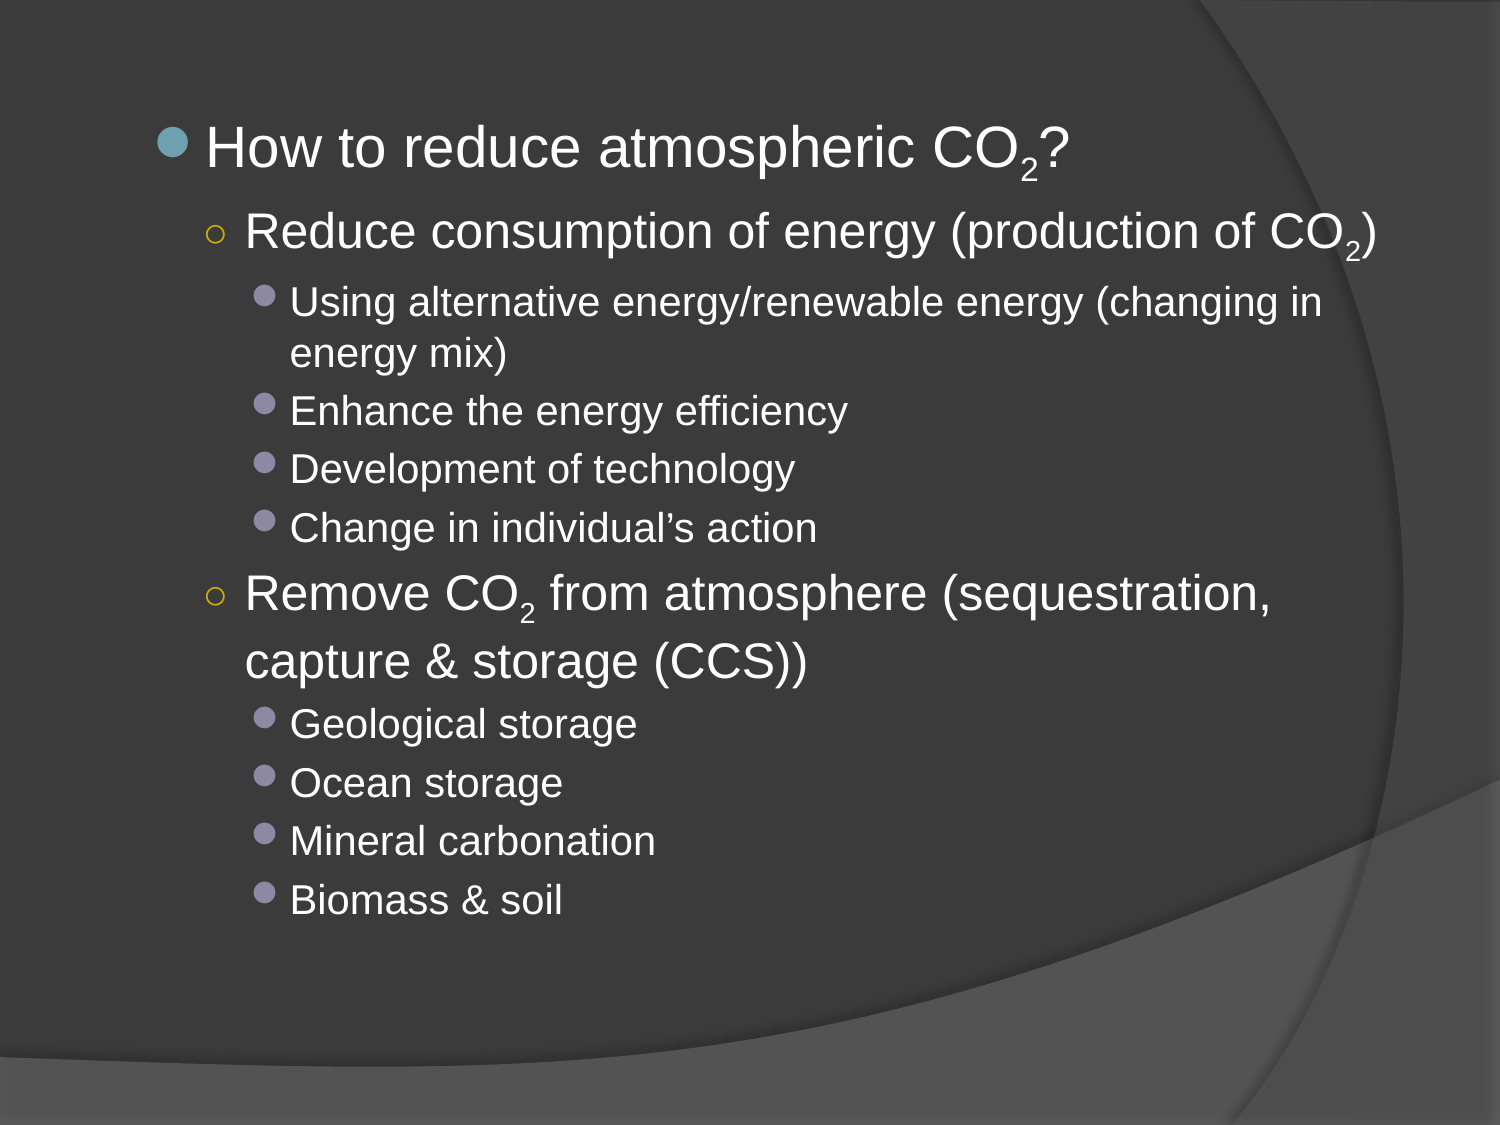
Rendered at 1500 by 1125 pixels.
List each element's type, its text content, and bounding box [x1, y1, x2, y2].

list How to reduce atmospheric CO2? Reduce consumption of energy (production of CO2) Using alternative energy/renewable energy (changing in energy mix) Enhance the energy efficiency Development of technology Change in individual’s action Remove CO2 from atmosphere (sequestration, capture & storage (CCS)) Geological storage Ocean storage Mineral carbonation Biomass & soil [64, 101, 1412, 1071]
